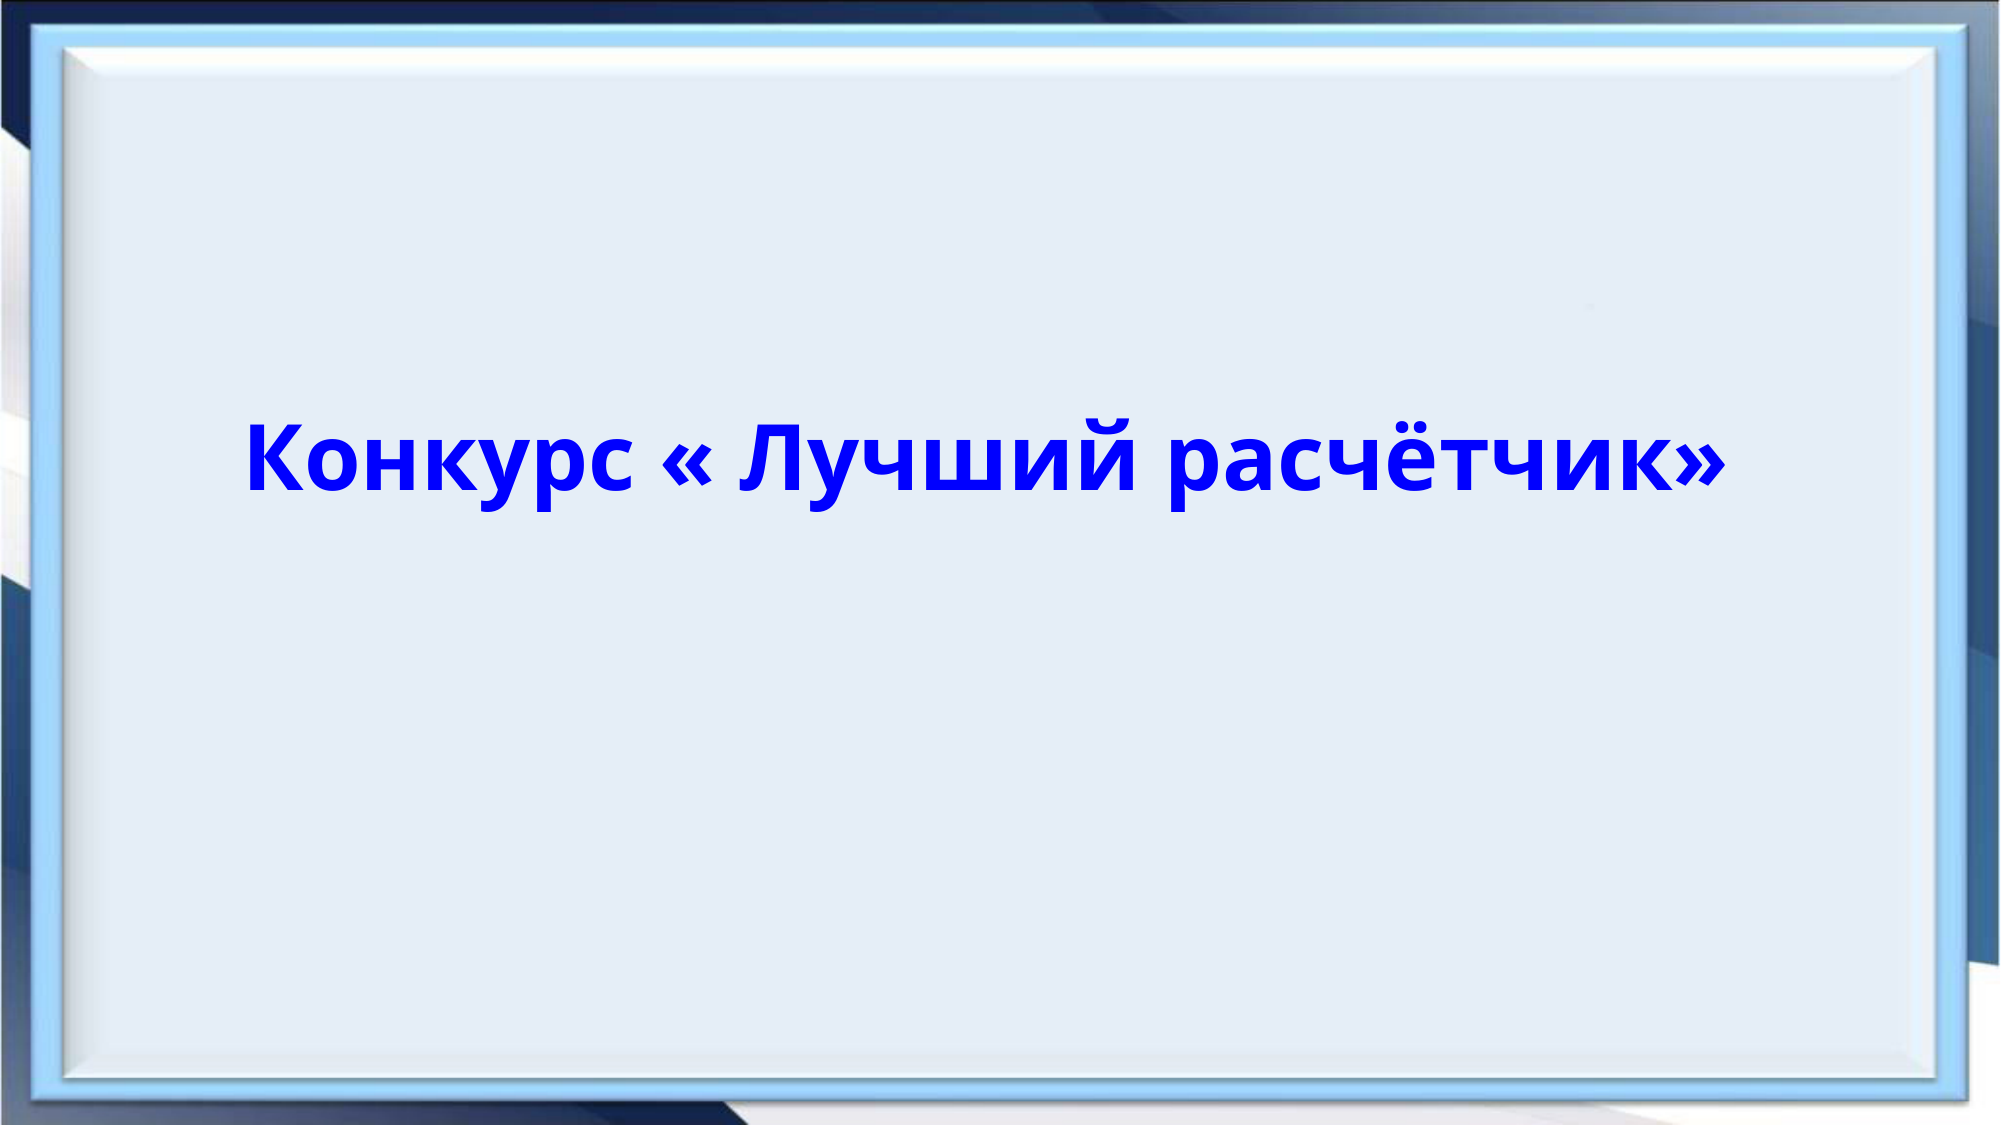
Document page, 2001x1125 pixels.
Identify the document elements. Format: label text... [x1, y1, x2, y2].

picture [0, 0, 2001, 1125]
title Конкурс « Лучший расчётчик» [227, 214, 1863, 699]
